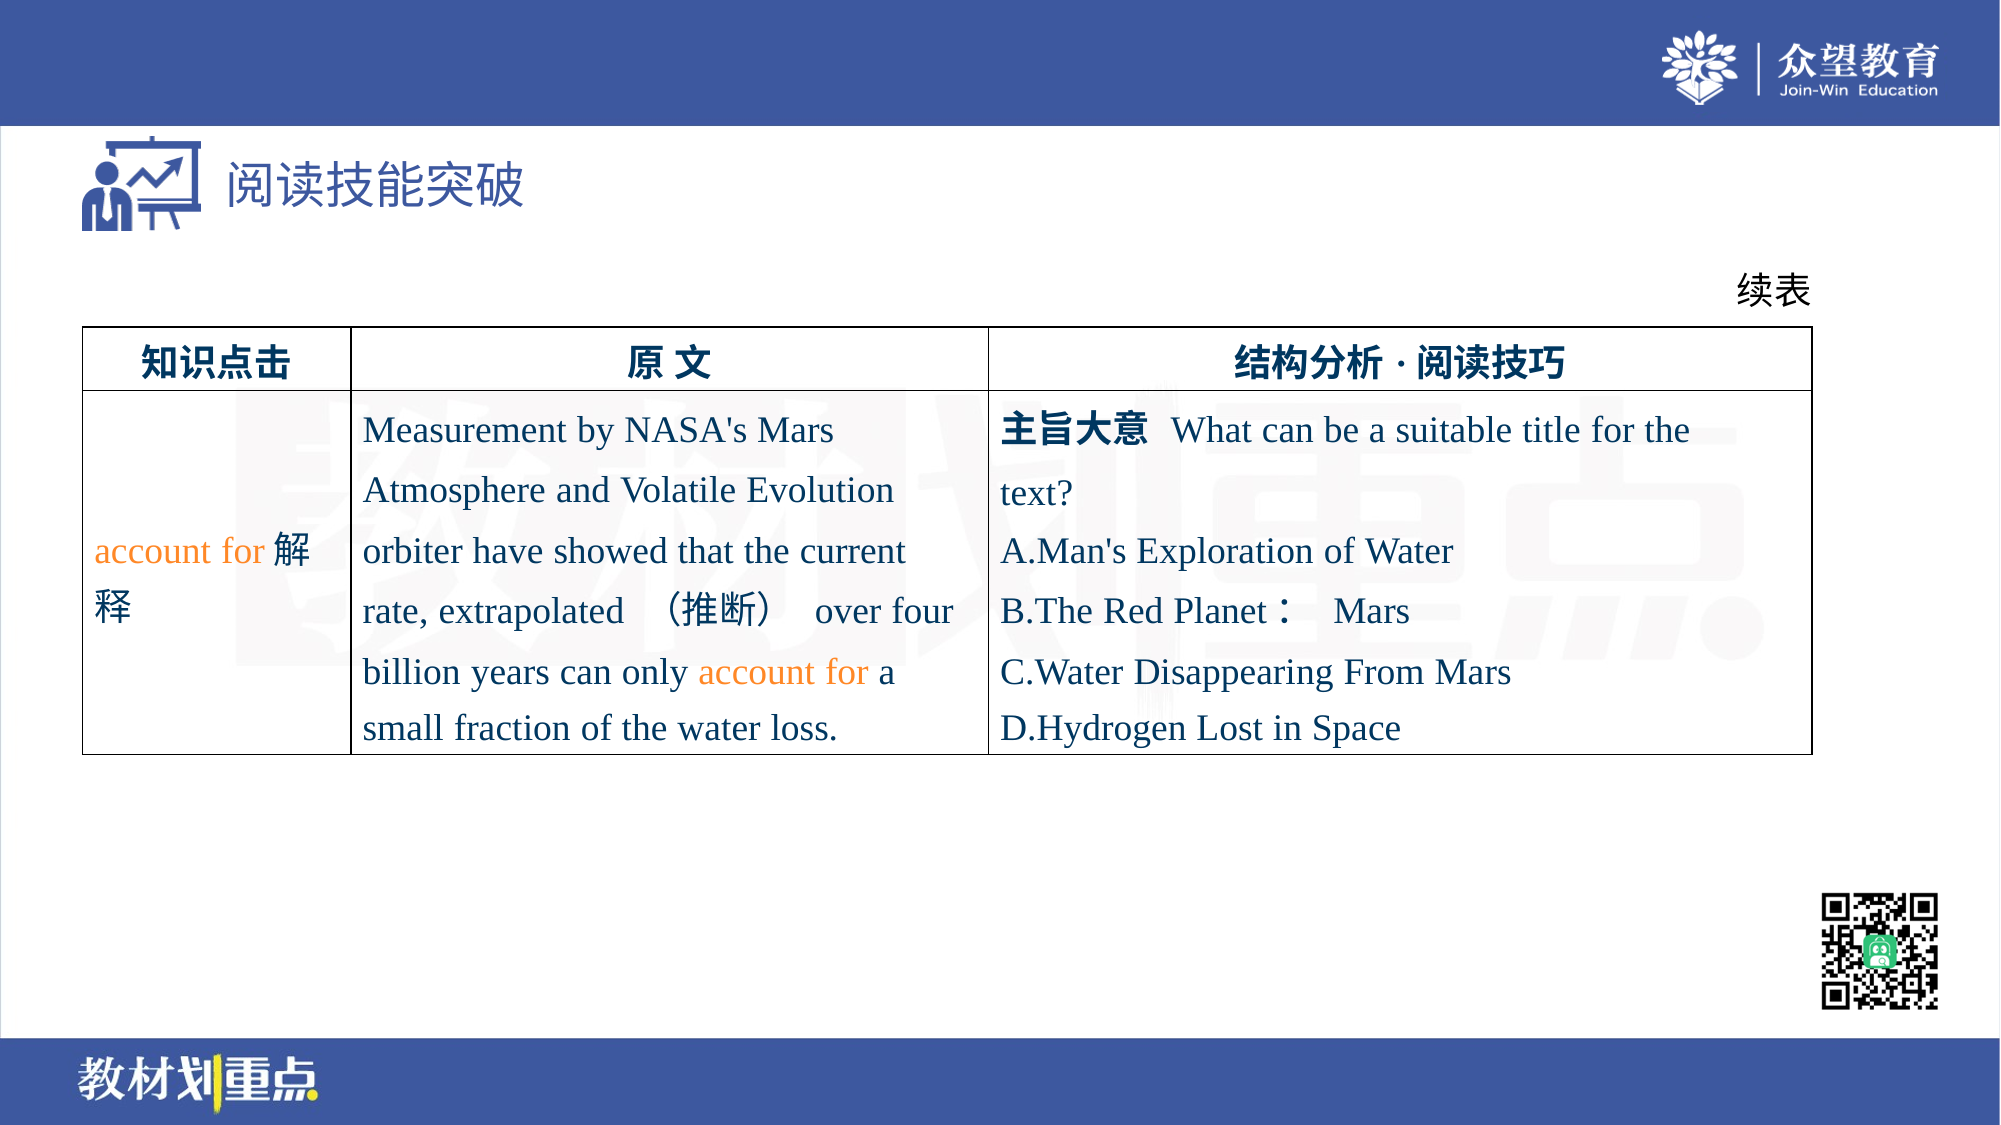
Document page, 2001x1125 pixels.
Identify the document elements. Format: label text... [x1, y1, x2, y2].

picture [0, 0, 2000, 1125]
text_box 续表 [1736, 247, 1812, 312]
table_header 知识点击 [83, 328, 350, 390]
table_cell account for解 释 [83, 391, 350, 754]
table_header 原 文 [352, 328, 988, 390]
table_header 结构分析·阅读技巧 [989, 328, 1811, 390]
table_cell Measurement by NASA's Mars Atmosphere and Volatile Evolution orbiter have showed that the current rate, extrapolated （推断） over four billion years can only account for a small fraction of the water loss. [352, 391, 988, 754]
table_cell 主旨大意 What can be a suitable title for the text? A.Man's Exploration of Water B.The Red Planet： Mars C.Water Disappearing From Mars D.Hydrogen Lost in Space [989, 391, 1811, 754]
